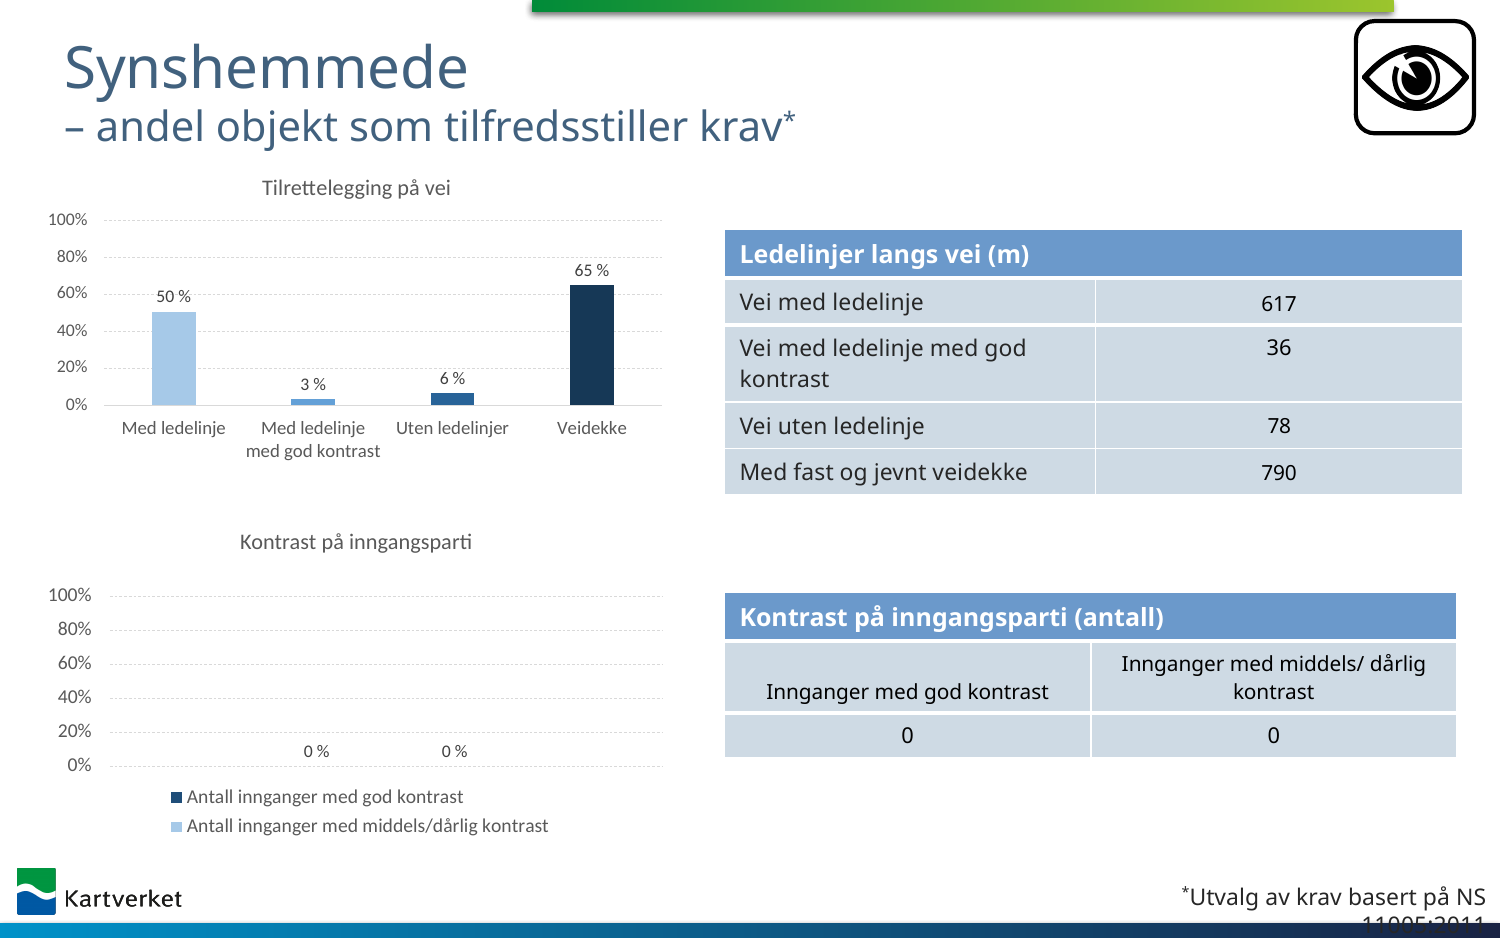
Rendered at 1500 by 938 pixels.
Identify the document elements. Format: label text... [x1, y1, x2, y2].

table_header Ledelinjer langs vei (m) [725, 230, 1462, 276]
table_cell 617 [1096, 280, 1462, 323]
text_box *Utvalg av krav basert på NS 11005:2011 [1068, 873, 1500, 938]
table_cell 78 [1096, 403, 1462, 448]
table_cell Innganger med god kontrast [725, 643, 1090, 711]
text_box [1355, 20, 1475, 134]
table_header Kontrast på inngangsparti (antall) [725, 593, 1456, 639]
table_cell Vei med ledelinje [725, 280, 1095, 323]
table_cell Vei uten ledelinje [725, 403, 1095, 448]
table_cell Innganger med middels/ dårlig kontrast [1092, 643, 1456, 711]
picture [41, 166, 673, 492]
table_cell 790 [1096, 449, 1462, 494]
table_cell Med fast og jevnt veidekke [725, 449, 1095, 494]
table_cell 0 [725, 715, 1090, 757]
table_cell Vei med ledelinje med god kontrast [725, 327, 1095, 401]
table_cell 0 [1092, 715, 1456, 757]
text_box Synshemmede – andel objekt som tilfredsstiller krav* [49, 24, 1431, 158]
picture [41, 520, 673, 846]
table_cell 36 [1096, 327, 1462, 401]
